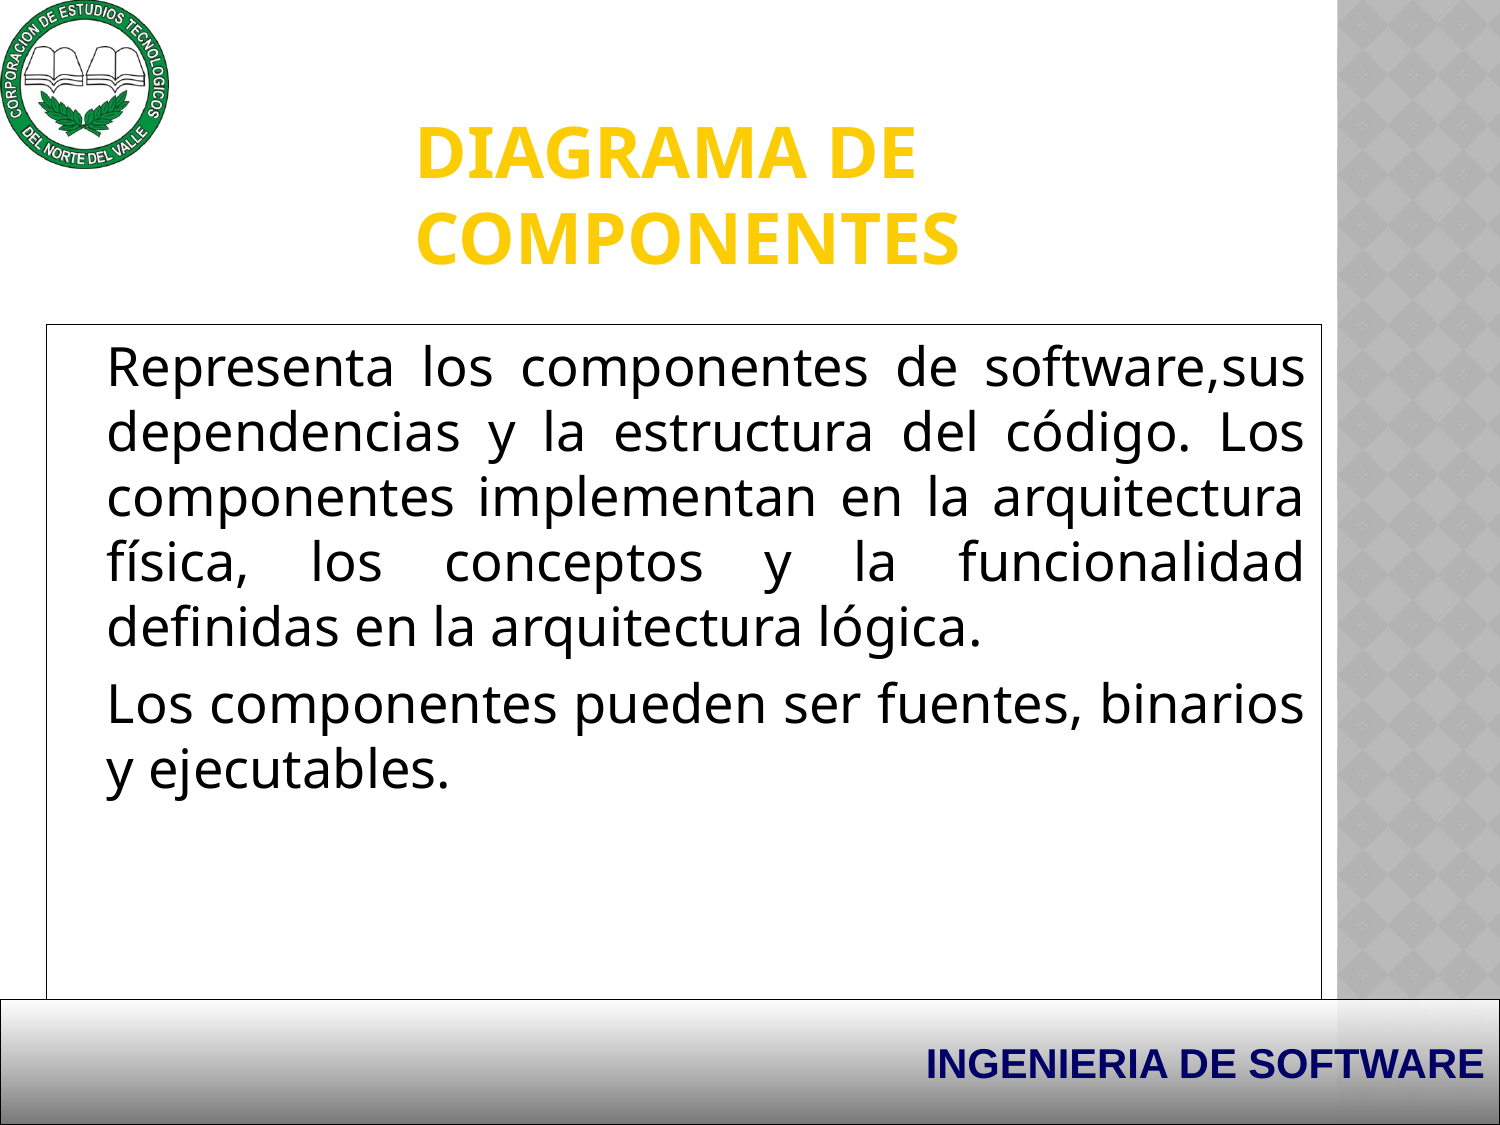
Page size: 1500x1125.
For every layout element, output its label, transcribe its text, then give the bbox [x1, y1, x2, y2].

list Representa los componentes de software,sus dependencias y la estructura del código. Los componentes implementan en la arquitectura física, los conceptos y la funcionalidad definidas en la arquitectura lógica. Los componentes pueden ser fuentes, binarios y ejecutables. [46, 324, 1322, 1000]
picture [0, 0, 169, 169]
title Diagrama de Componentes [399, 99, 1388, 288]
